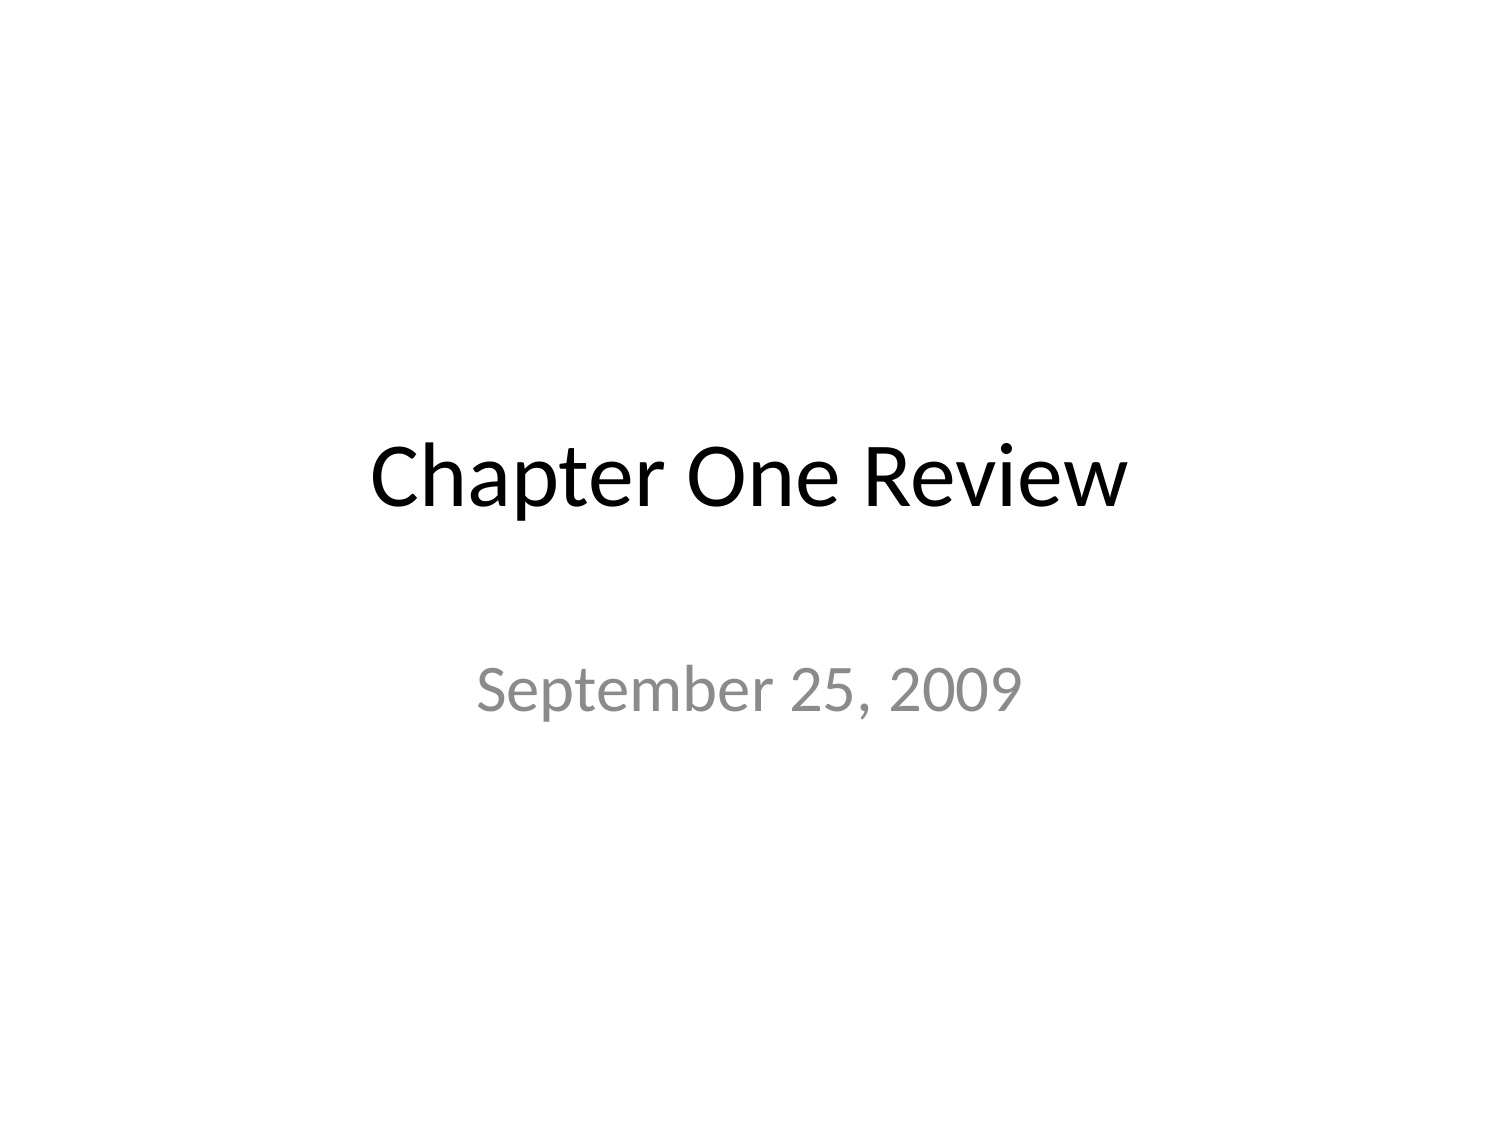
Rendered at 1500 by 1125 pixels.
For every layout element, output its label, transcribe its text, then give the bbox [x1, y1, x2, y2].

subtitle September 25, 2009 [225, 637, 1275, 925]
title Chapter One Review [112, 349, 1388, 591]
